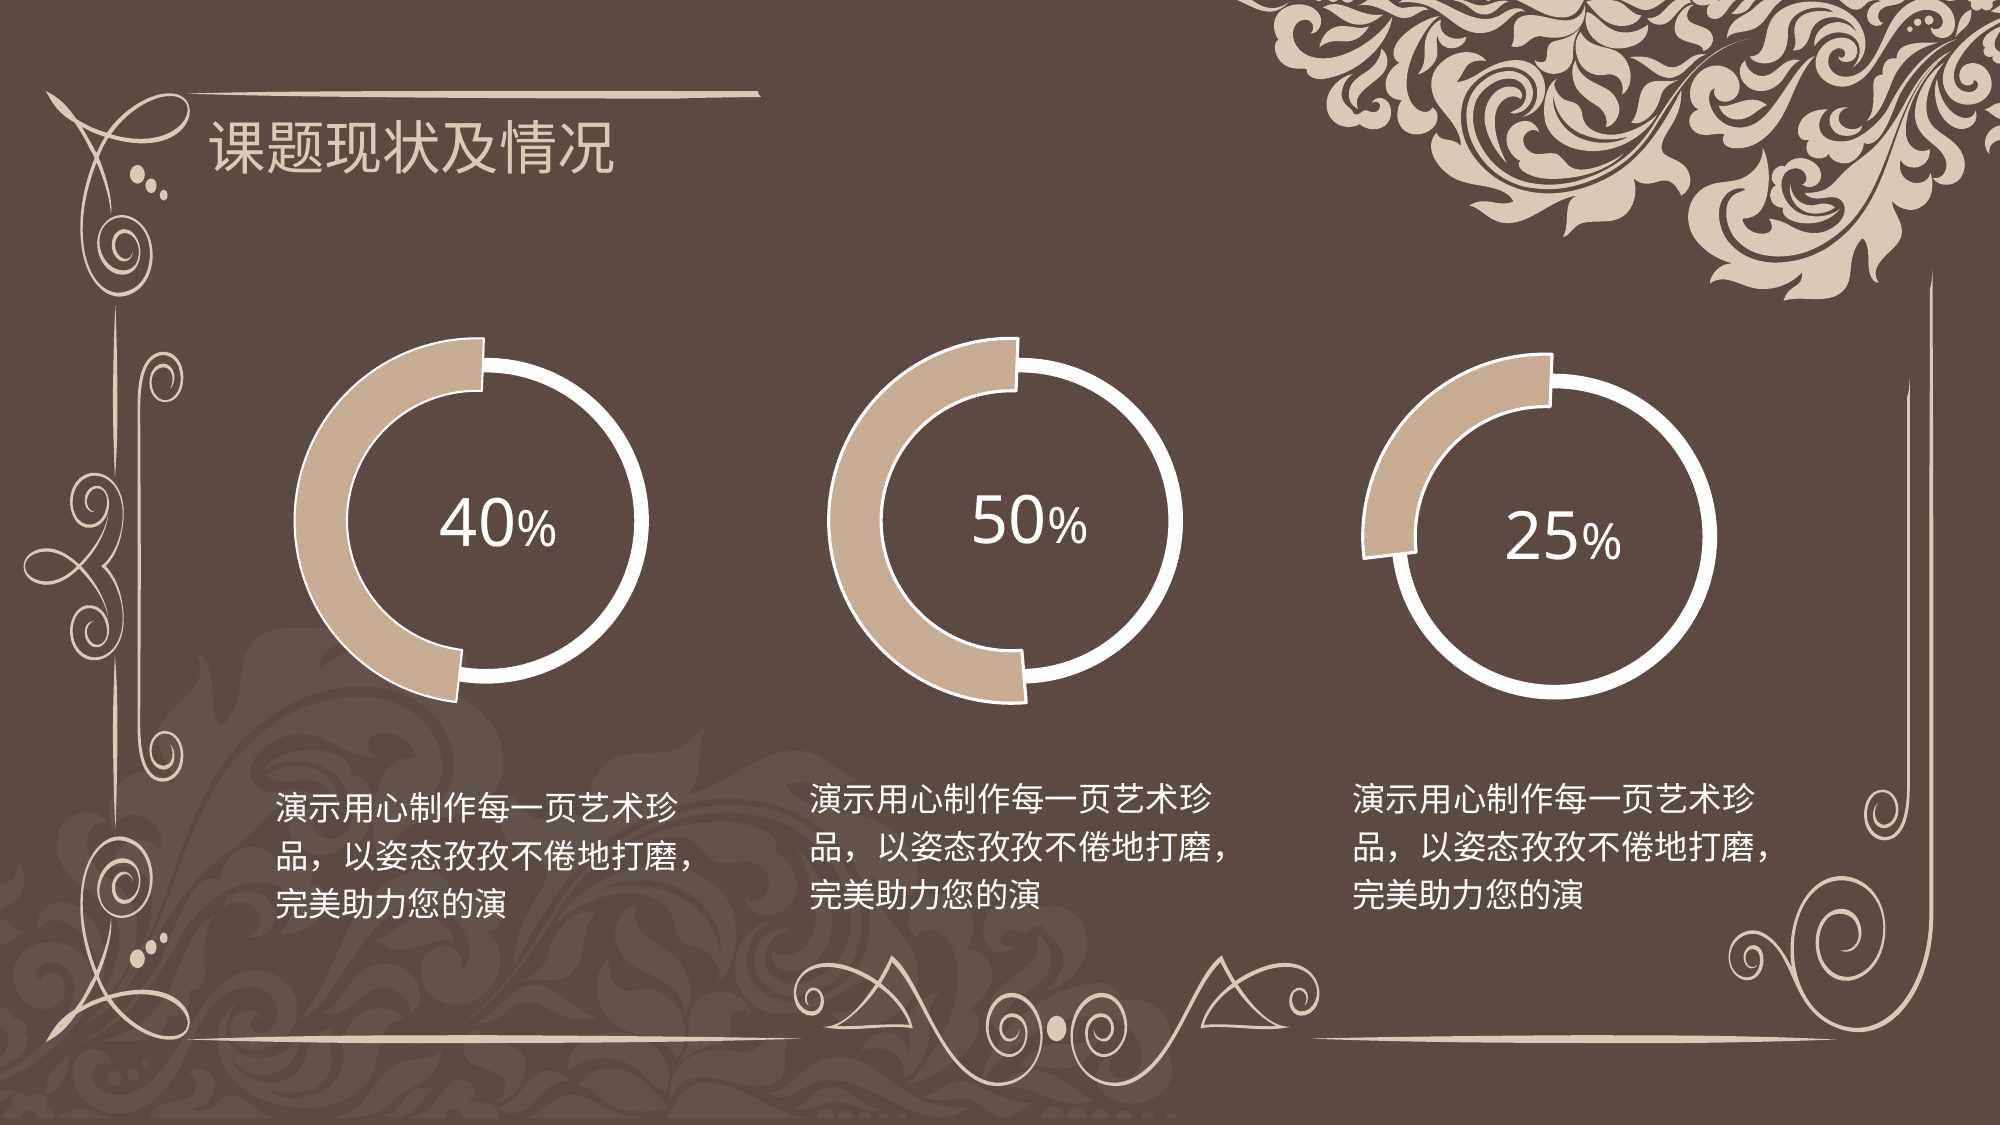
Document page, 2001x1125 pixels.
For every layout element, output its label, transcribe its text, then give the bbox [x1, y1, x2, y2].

text_box 演示用心制作每一页艺术珍品，以姿态孜孜不倦地打磨，完美助力您的演 [794, 762, 1228, 922]
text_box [828, 338, 1194, 704]
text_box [294, 338, 660, 704]
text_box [1362, 354, 1728, 719]
text_box 演示用心制作每一页艺术珍品，以姿态孜孜不倦地打磨，完美助力您的演 [1337, 762, 1771, 922]
text_box 演示用心制作每一页艺术珍品，以姿态孜孜不倦地打磨，完美助力您的演 [260, 771, 694, 931]
text_box 课题现状及情况 [193, 103, 691, 189]
